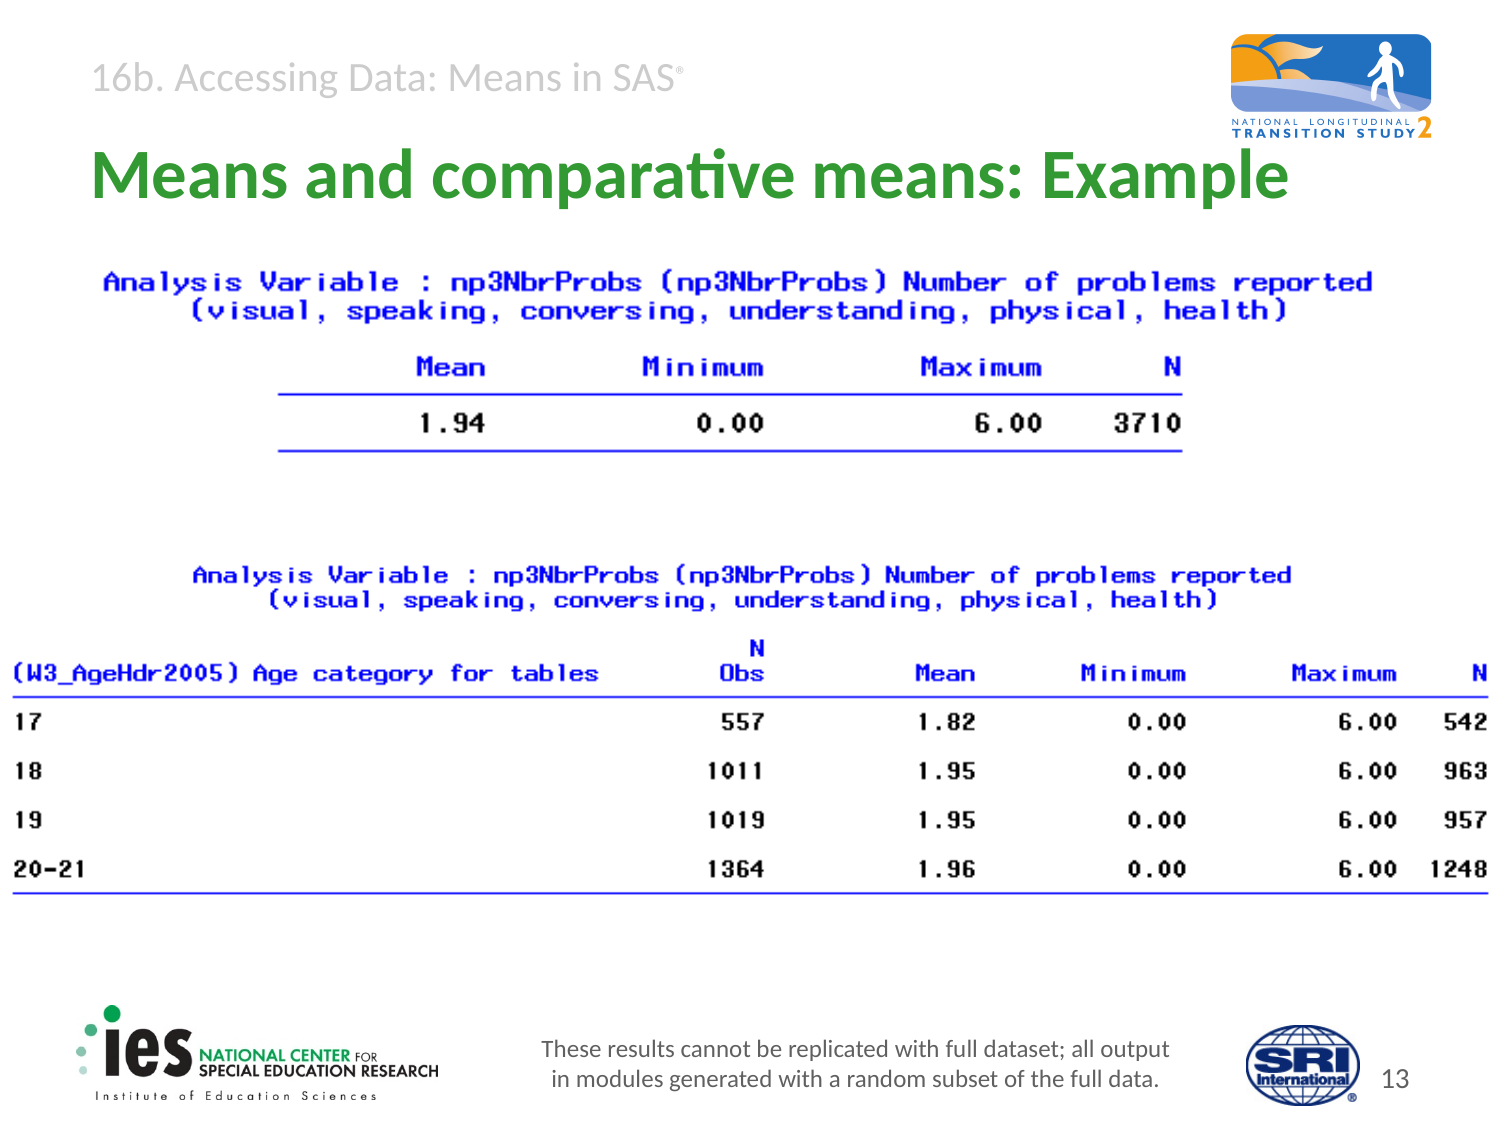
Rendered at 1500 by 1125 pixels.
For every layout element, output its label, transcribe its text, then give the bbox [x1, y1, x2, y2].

title Means and comparative means: Example [74, 103, 1426, 238]
footer These results cannot be replicated with full dataset; all output in modules generated with a random subset of the full data. [437, 1024, 1276, 1104]
picture [76, 1005, 438, 1100]
picture [0, 555, 1500, 906]
slide_number 12 [1321, 1051, 1426, 1125]
picture [1246, 1025, 1360, 1106]
picture [96, 261, 1383, 469]
